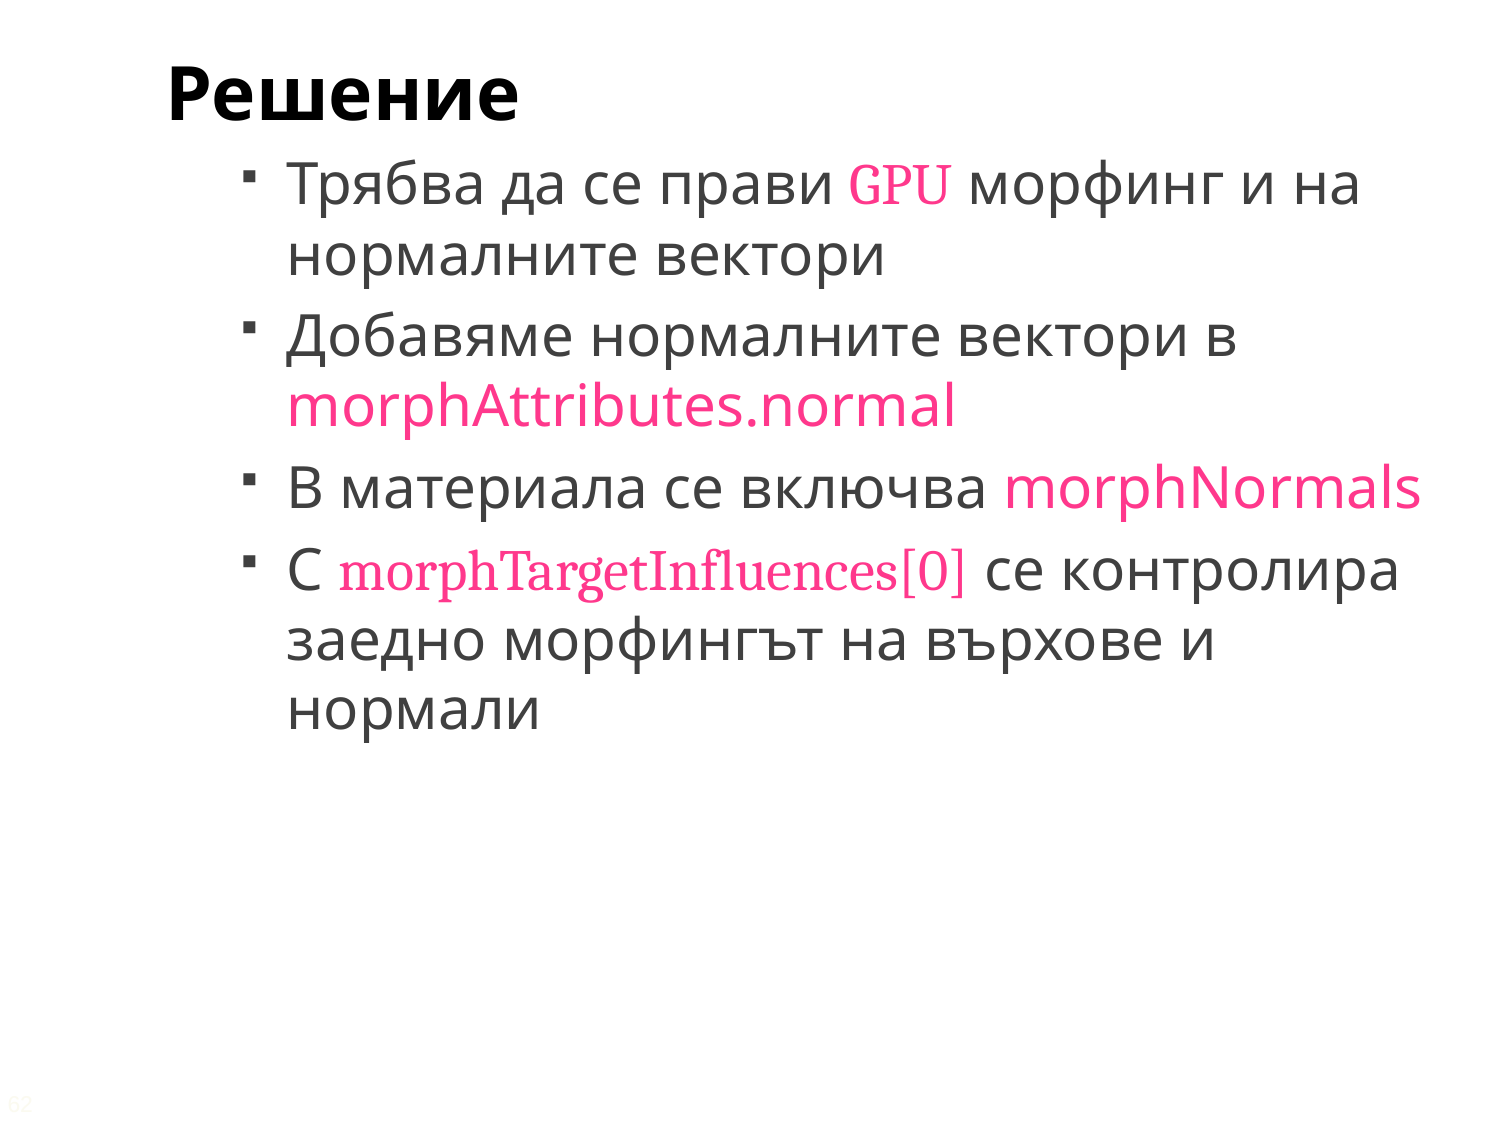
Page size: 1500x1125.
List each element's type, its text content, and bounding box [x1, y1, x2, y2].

list Решение Трябва да се прави GPU морфинг и на нормалните вектори Добавяме нормалните вектори в morphAttributes.normal В материала се включва morphNormals С morphTargetInfluences[0] се контролира заедно морфингът на върхове и нормали [150, 37, 1488, 1113]
